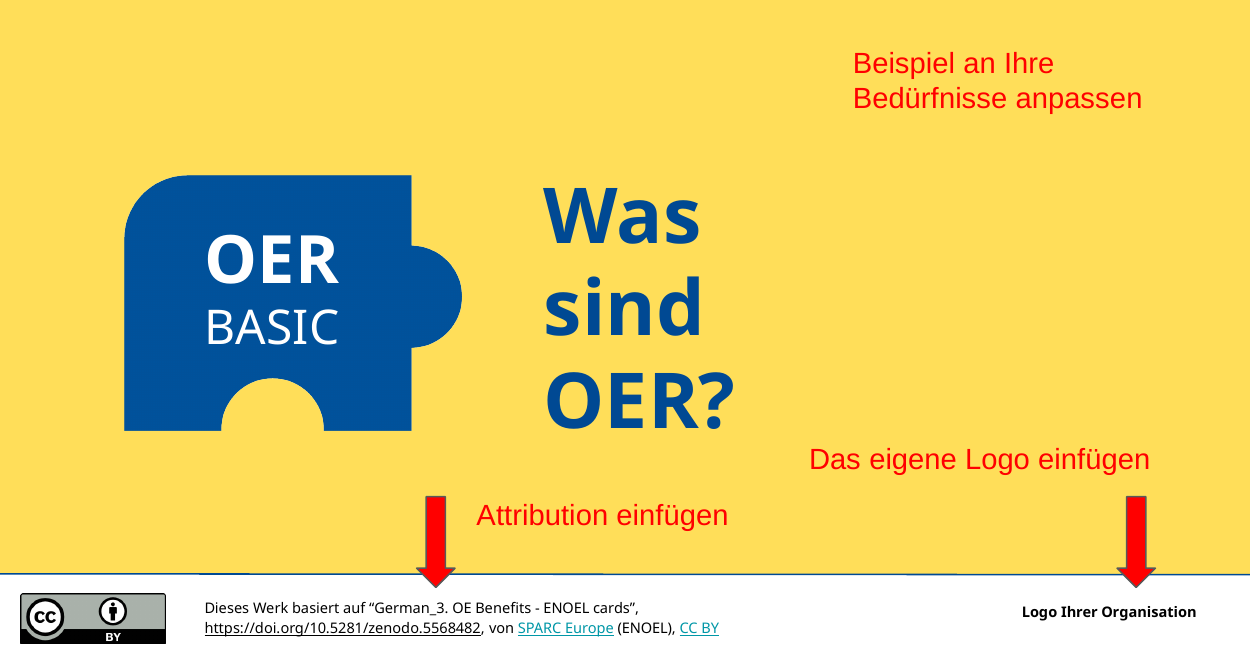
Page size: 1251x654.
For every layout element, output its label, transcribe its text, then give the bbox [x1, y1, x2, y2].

picture [124, 174, 462, 432]
text_box OER BASIC [466, 202, 706, 370]
text_box [416, 496, 455, 572]
text_box Logo Ihrer Organisation [1004, 594, 1215, 630]
picture [20, 592, 166, 645]
text_box [0, 582, 1250, 654]
text_box [1117, 496, 1156, 572]
text_box [1131, 583, 1141, 588]
text_box [431, 583, 441, 588]
text_box Attribution einfügen [461, 481, 901, 546]
text_box Dieses Werk basiert auf “German_3. OE Benefits - ENOEL cards”, https://doi.org/10.5281/zenodo.5568482, von SPARC Europe (ENOEL), CC BY [192, 587, 978, 649]
text_box Das eigene Logo einfügen [794, 425, 1234, 490]
text_box Was sind OER? [531, 154, 831, 456]
text_box Beispiel an Ihre Bedürfnisse anpassen [837, 29, 1215, 130]
